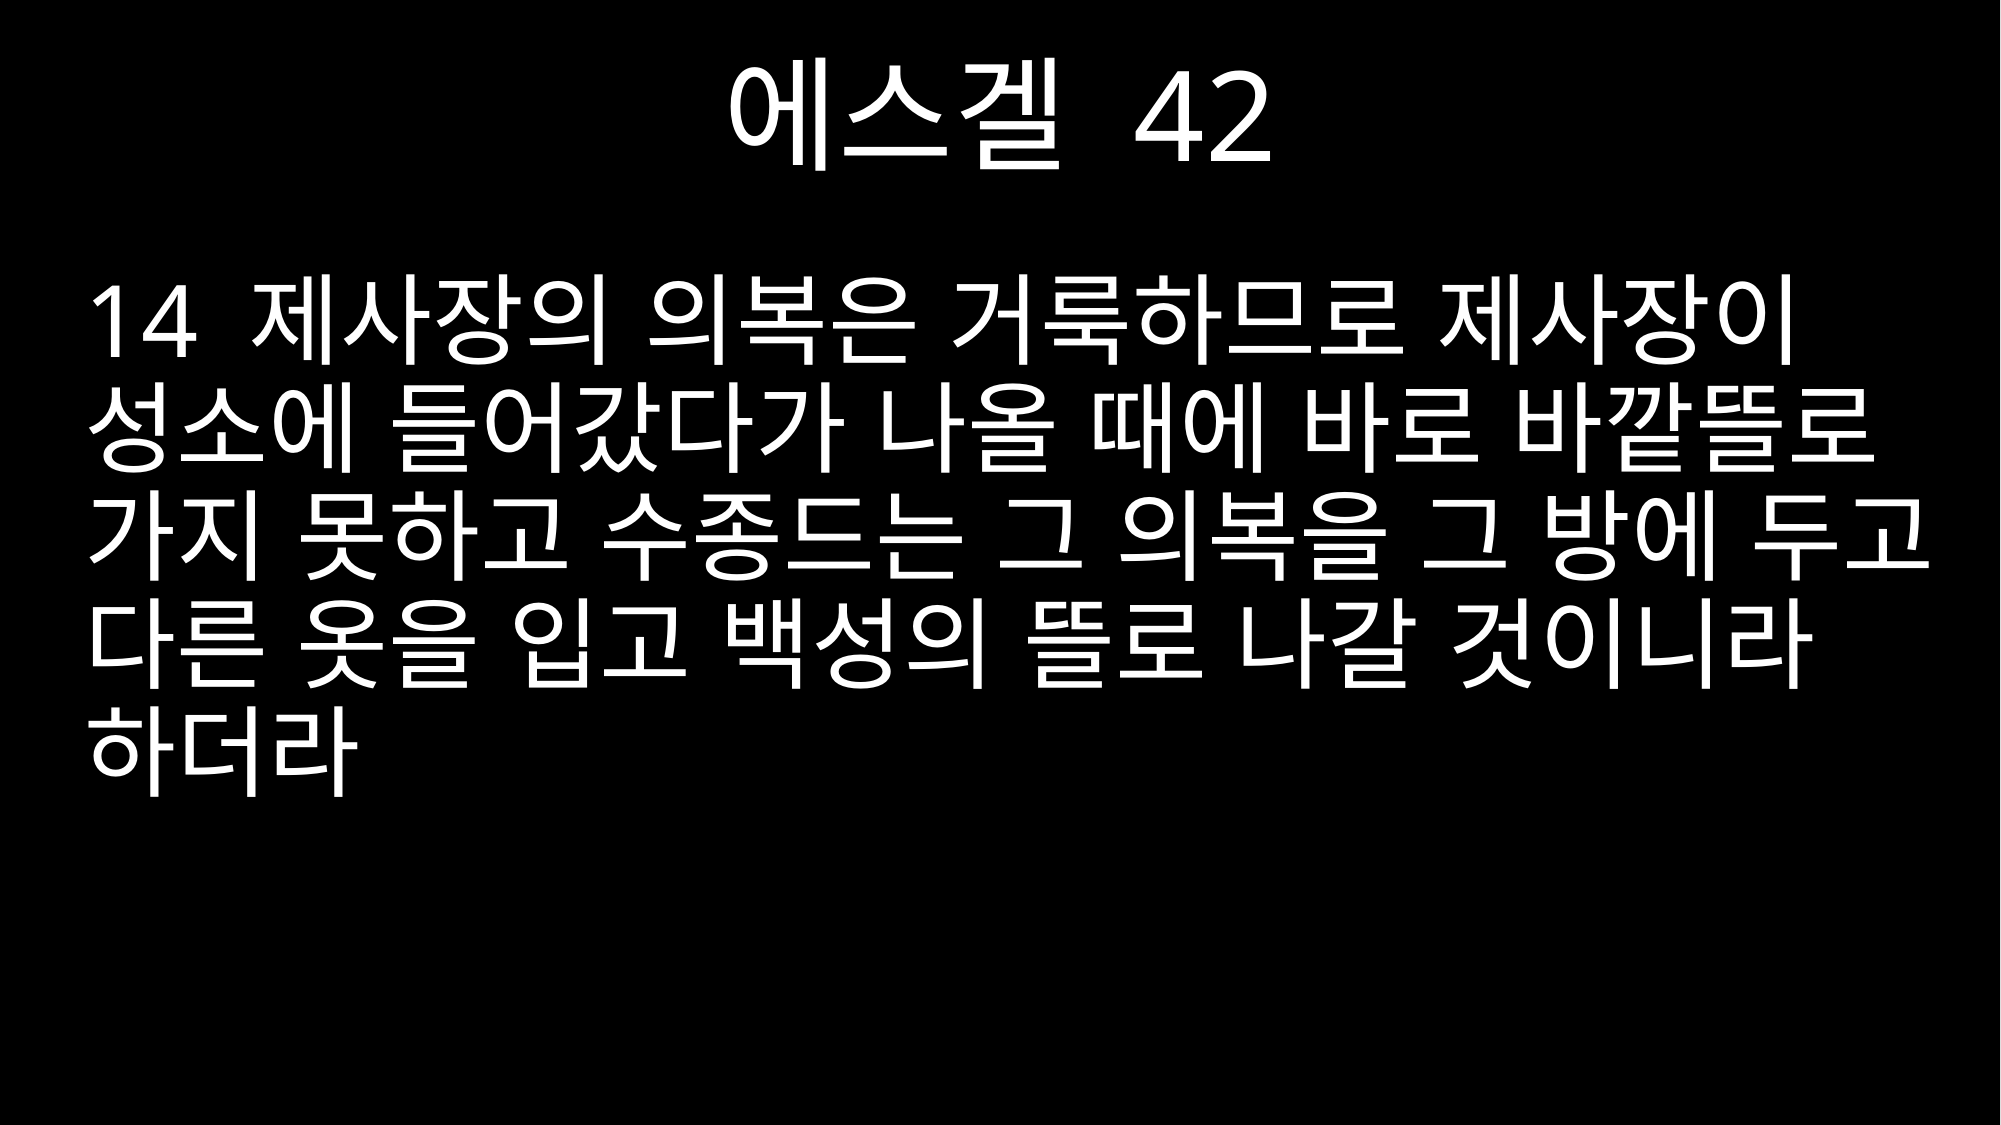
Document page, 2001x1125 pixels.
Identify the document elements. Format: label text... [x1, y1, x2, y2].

picture [0, 0, 2001, 1125]
footer 에스겔 42 [0, 32, 2000, 192]
list 14 제사장의 의복은 거룩하므로 제사장이 성소에 들어갔다가 나올 때에 바로 바깥뜰로 가지 못하고 수종드는 그 의복을 그 방에 두고 다른 옷을 입고 백성의 뜰로 나갈 것이니라 하더라 [69, 263, 1953, 423]
